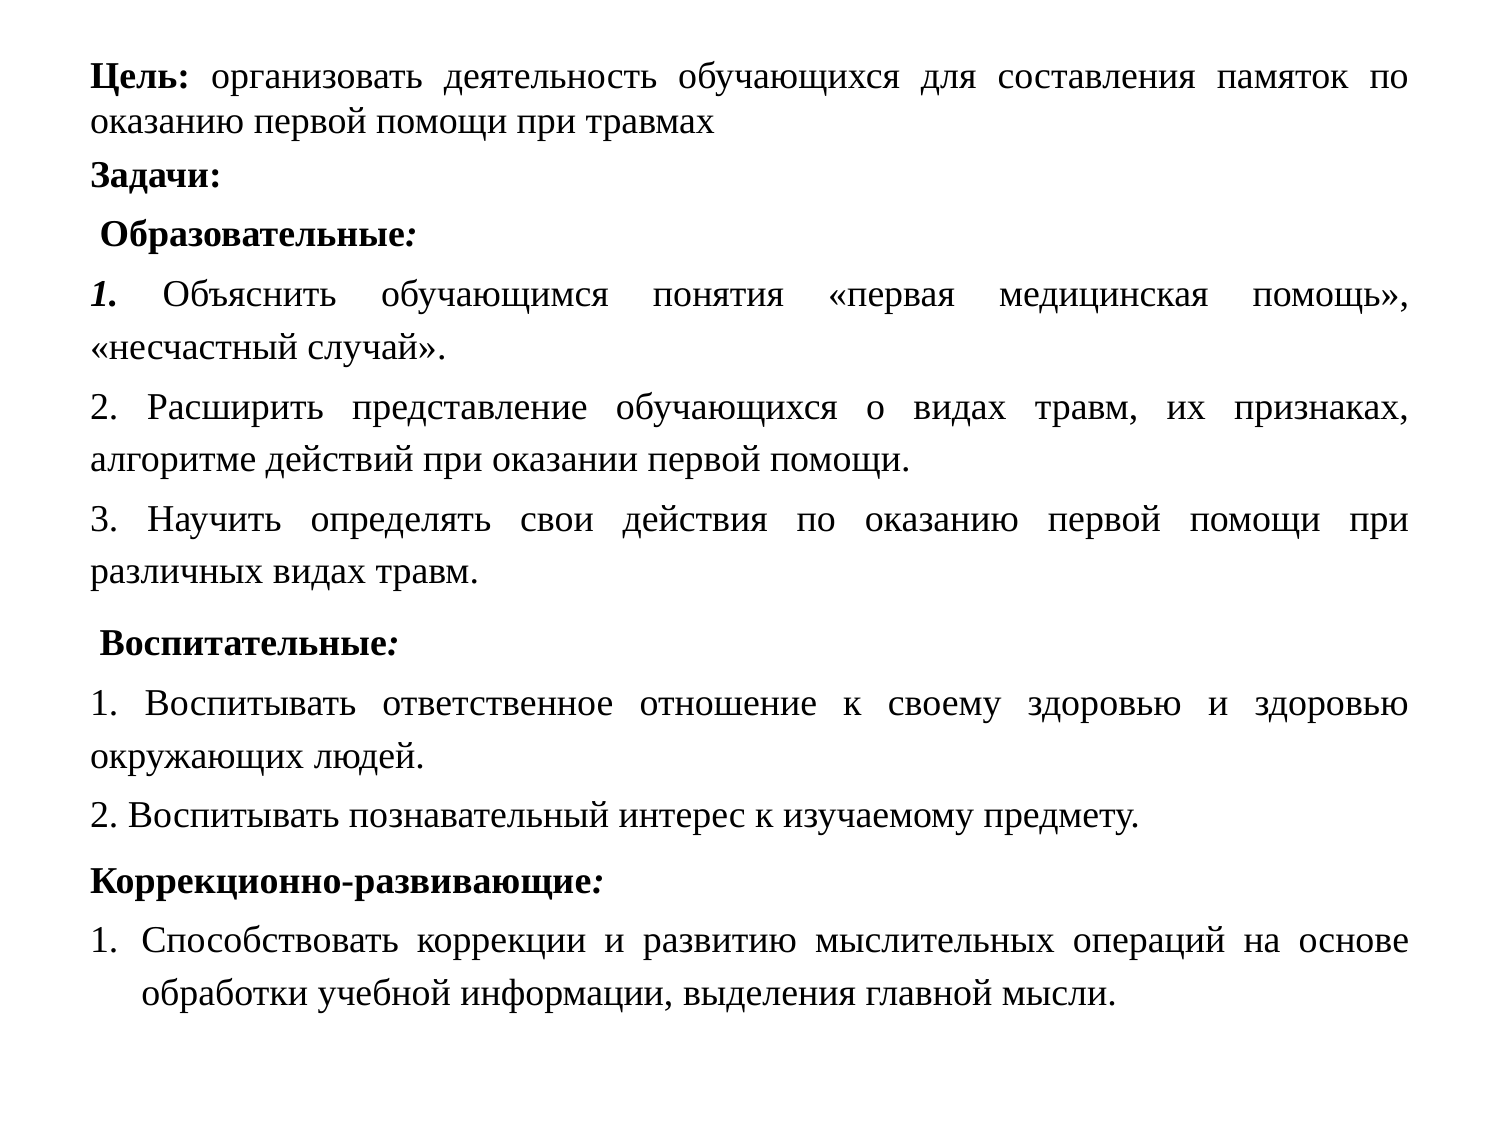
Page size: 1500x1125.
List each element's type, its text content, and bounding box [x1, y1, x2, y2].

list Цель: организовать деятельность обучающихся для составления памяток по оказанию первой помощи при травмах Задачи: Образовательные: 1. Объяснить обучающимся понятия «первая медицинская помощь», «несчастный случай». 2. Расширить представление обучающихся о видах травм, их признаках, алгоритме действий при оказании первой помощи. 3. Научить определять свои действия по оказанию первой помощи при различных видах травм. Воспитательные: 1. Воспитывать ответственное отношение к своему здоровью и здоровью окружающих людей. 2. Воспитывать познавательный интерес к изучаемому предмету. Коррекционно-развивающие: Способствовать коррекции и развитию мыслительных операций на основе обработки учебной информации, выделения главной мысли. [75, 42, 1425, 1035]
